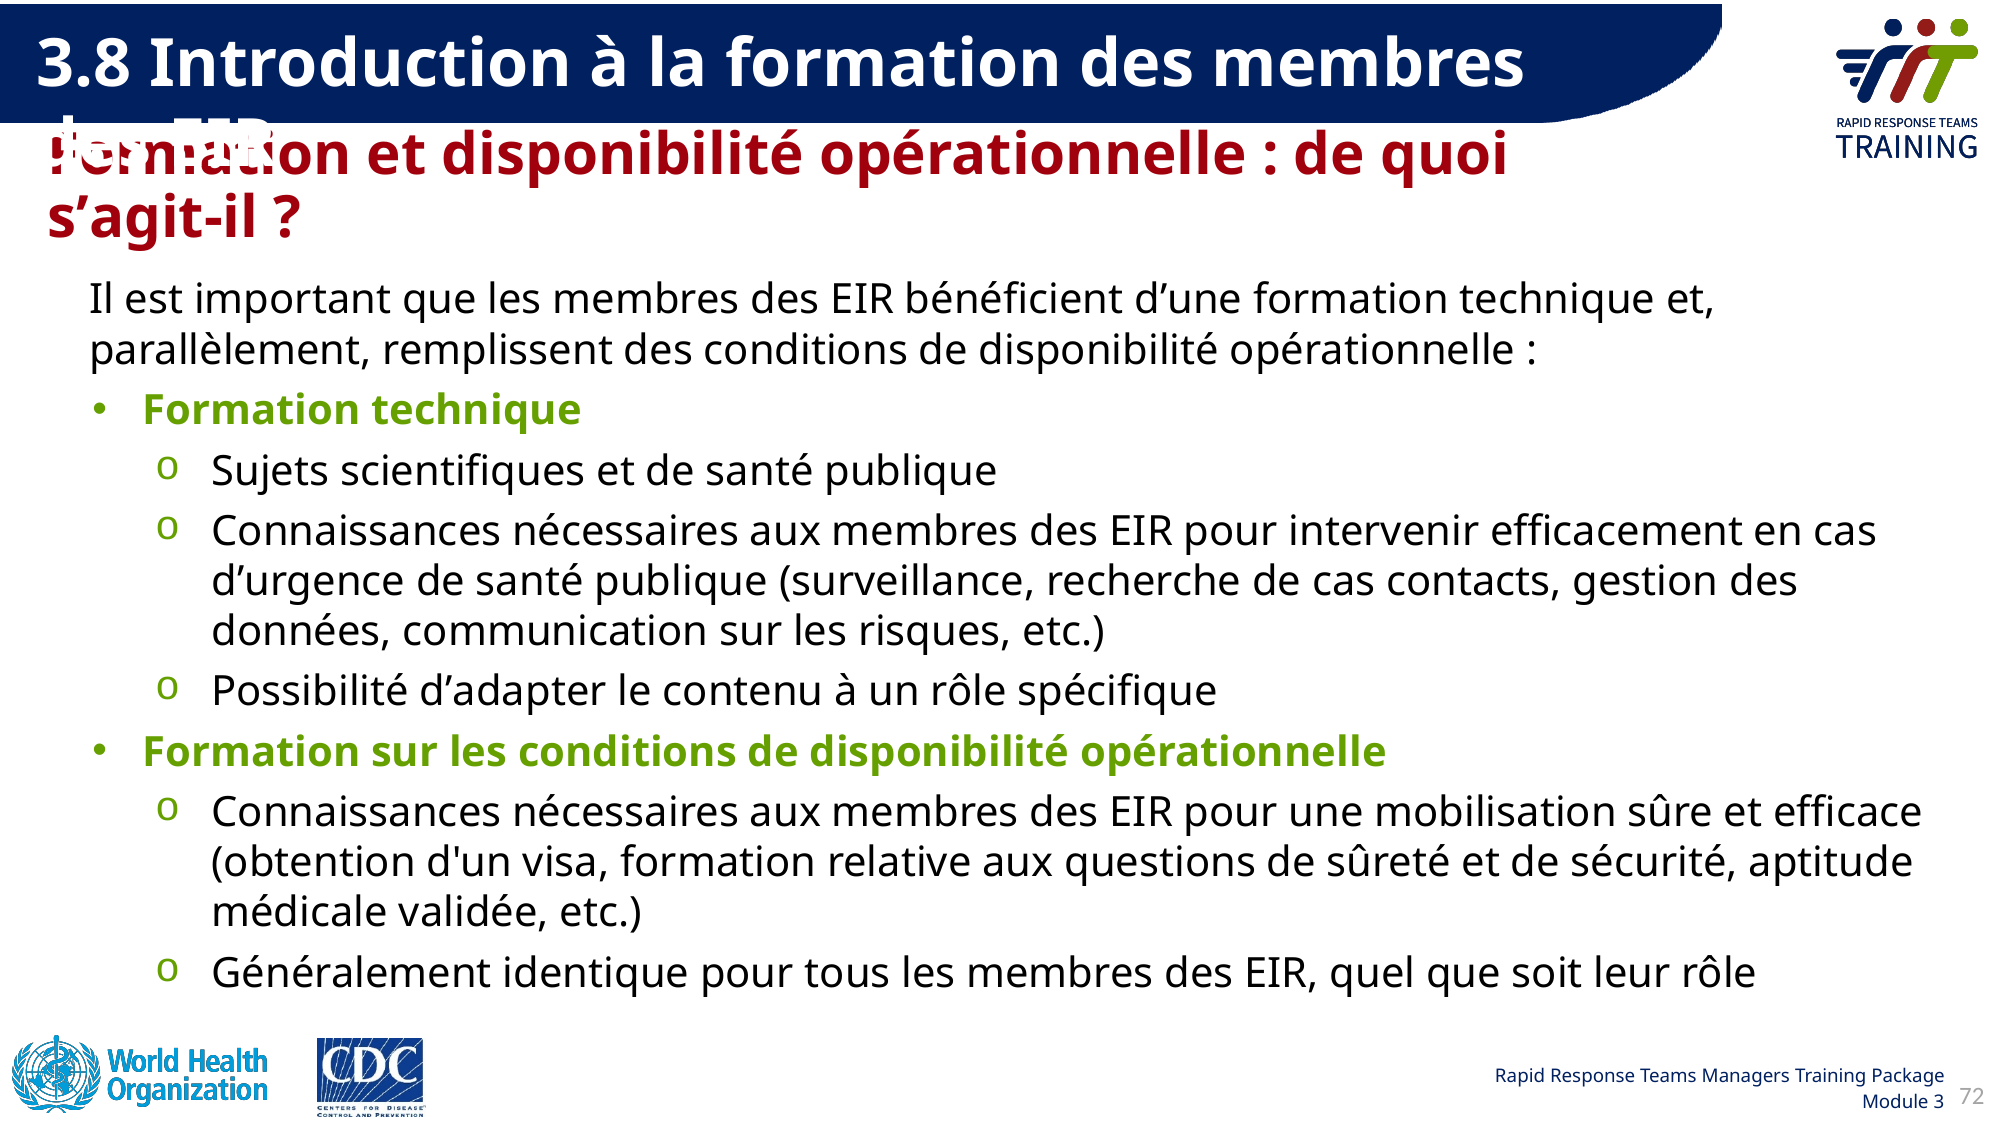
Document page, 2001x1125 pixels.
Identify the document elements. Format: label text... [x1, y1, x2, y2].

picture [40, 1062, 47, 1070]
picture [12, 1035, 54, 1068]
picture [12, 1083, 48, 1113]
picture [50, 1108, 62, 1113]
slide_number 72 [1924, 1071, 2000, 1125]
picture [22, 1062, 26, 1077]
picture [59, 1035, 86, 1054]
picture [0, 4, 1722, 123]
picture [1835, 19, 1978, 167]
text_box Il est important que les membres des EIR bénéficient dʼune formation technique et, parallèlement, remplissent des conditions de disponibilité opérationnelle : Formation technique Sujets scientifiques et de santé publique Connaissances nécessaires aux membres des EIR pour intervenir efficacement en cas dʼurgence de santé publique (surveillance, recherche de cas contacts, gestion des données, communication sur les risques, etc.) Possibilité dʼadapter le contenu à un rôle spécifique Formation sur les conditions de disponibilité opérationnelle Connaissances nécessaires aux membres des EIR pour une mobilisation sûre et efficace (obtention d'un visa, formation relative aux questions de sûreté et de sécurité, aptitude médicale validée, etc.) Généralement identique pour tous les membres des EIR, quel que soit leur rôle [86, 256, 1935, 1056]
picture [46, 1056, 54, 1062]
picture [34, 1054, 43, 1078]
title Formation et disponibilité opérationnelle : de quoi sʼagit-il ? [44, 89, 1647, 282]
picture [71, 1053, 90, 1091]
picture [30, 1083, 37, 1091]
picture [64, 1056, 267, 1113]
picture [219, 1056, 229, 1063]
picture [317, 1056, 426, 1117]
picture [36, 1088, 78, 1105]
text_box 3.8 Introduction à la formation des membres des EIR [29, 12, 1631, 188]
picture [24, 1054, 36, 1087]
